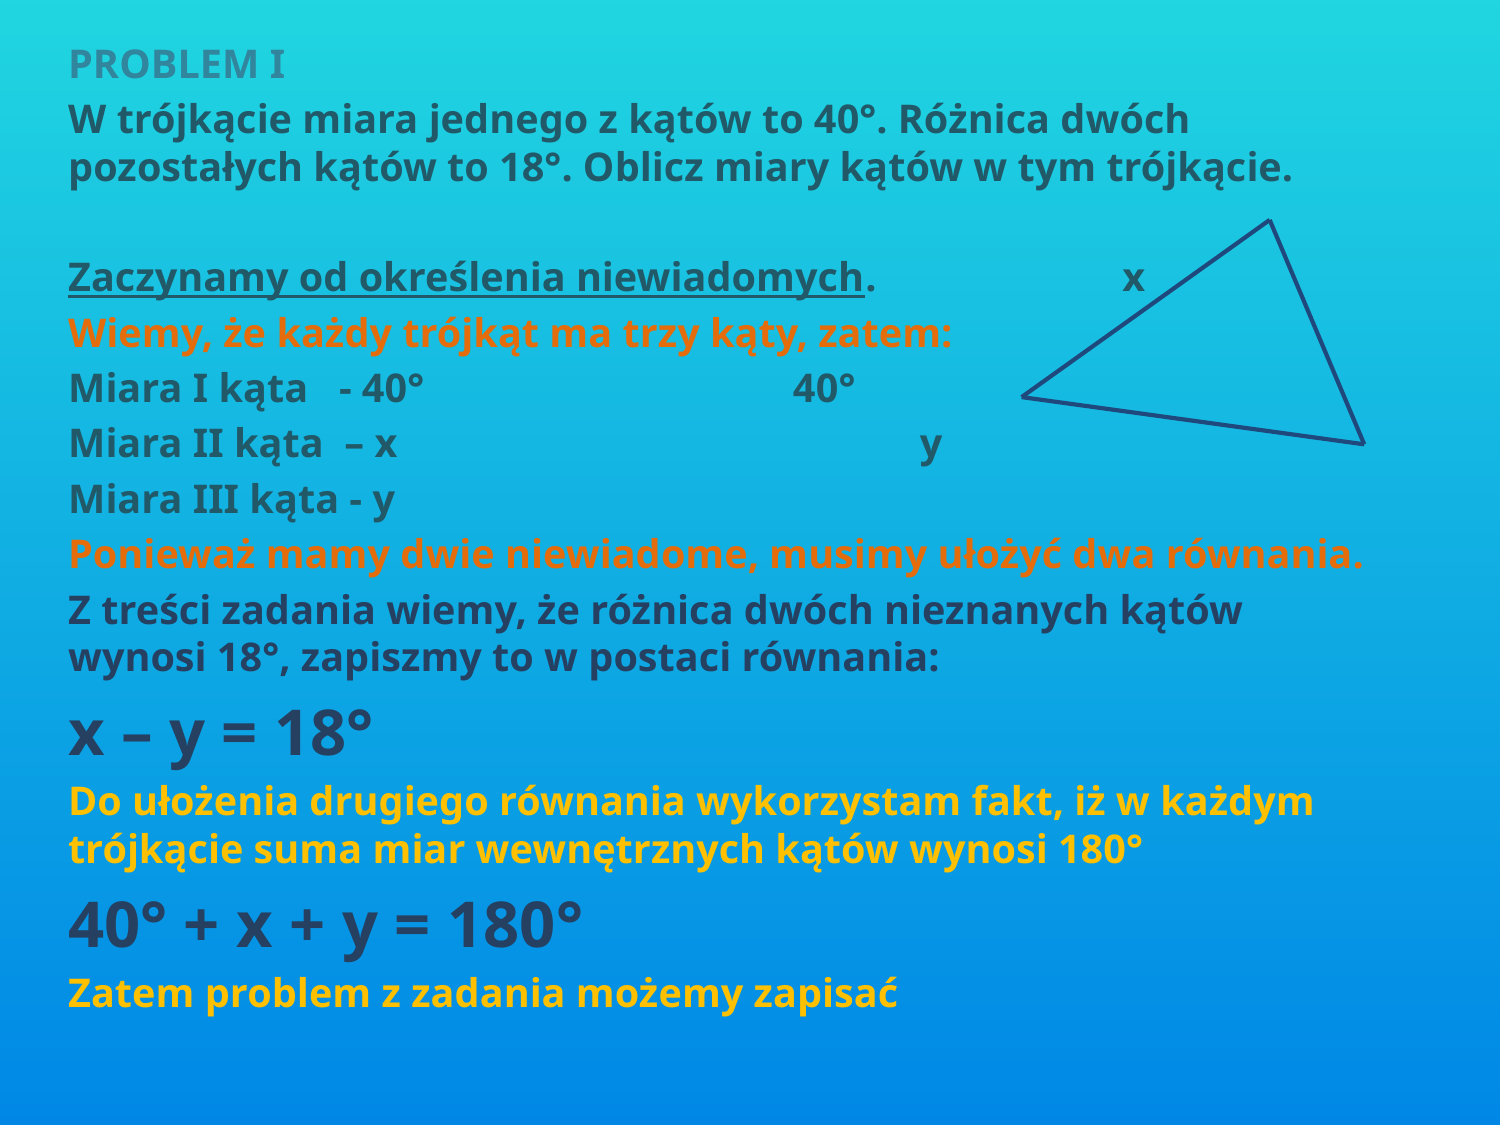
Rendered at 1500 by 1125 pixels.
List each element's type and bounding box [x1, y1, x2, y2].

text_box [1021, 396, 1365, 445]
text_box [1269, 219, 1365, 396]
text_box [1021, 219, 1268, 396]
